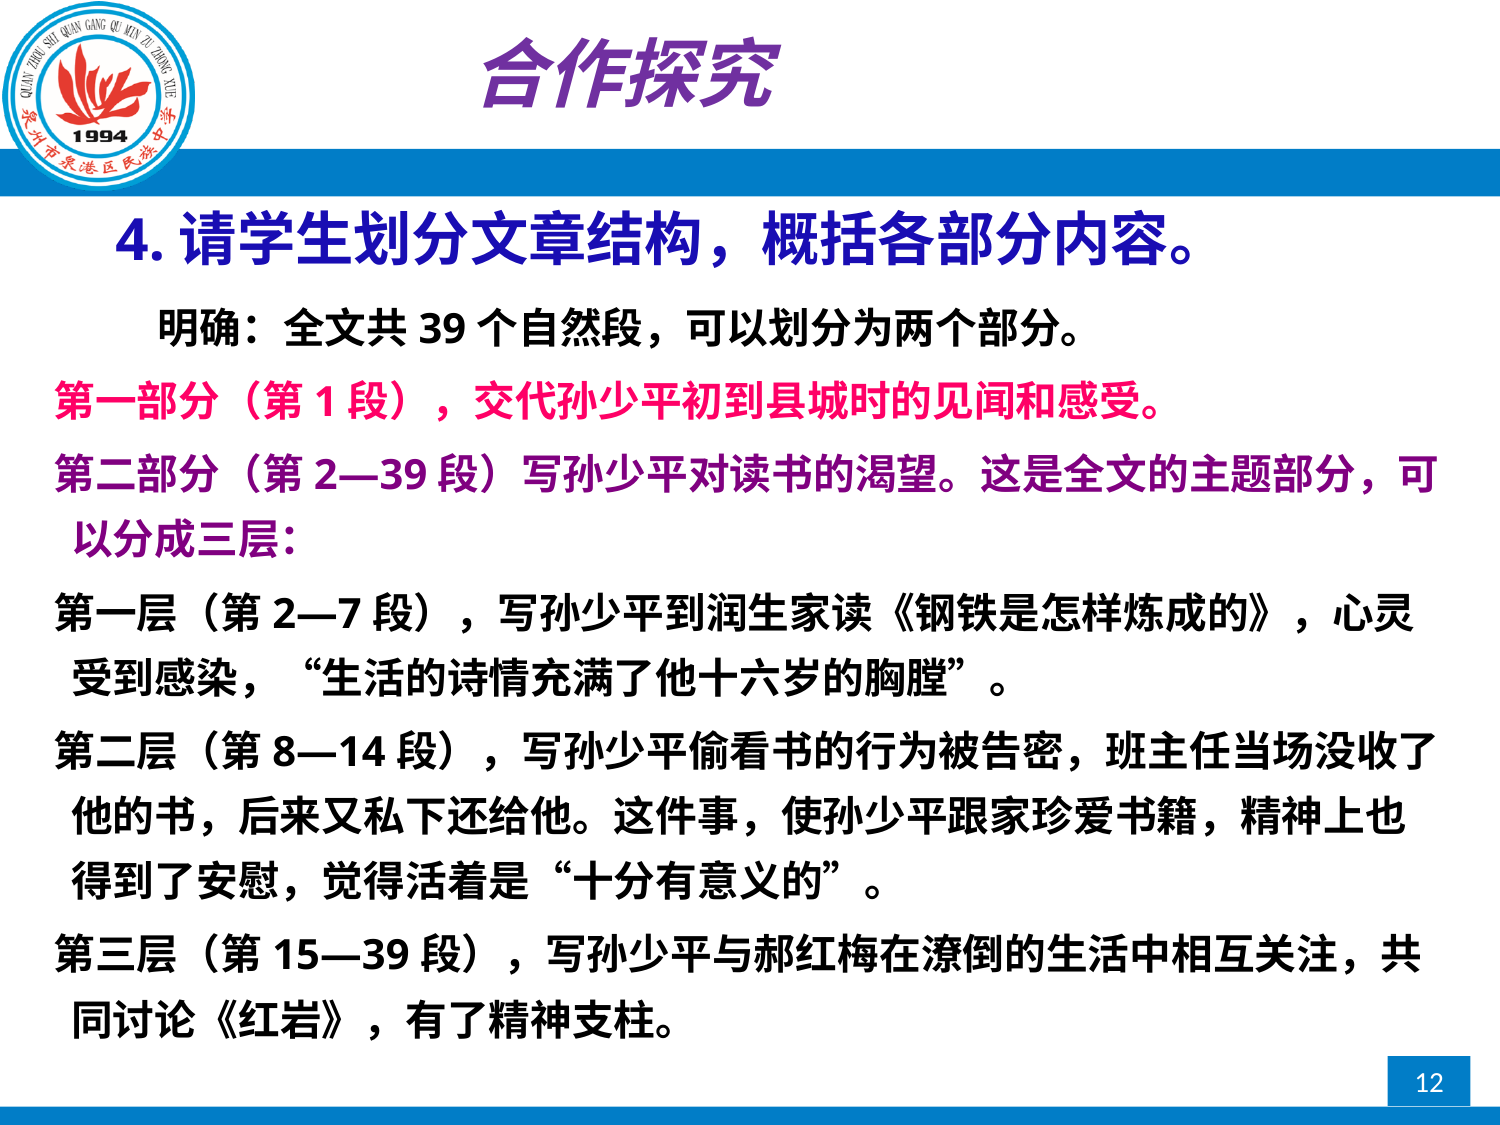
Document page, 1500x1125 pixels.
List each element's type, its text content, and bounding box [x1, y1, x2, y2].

picture [2, 1, 88, 86]
list 明确：全文共39个自然段，可以划分为两个部分。 第一部分（第1段），交代孙少平初到县城时的见闻和感受。 第二部分（第2—39段）写孙少平对读书的渴望。这是全文的主题部分，可以分成三层： 第一层（第2—7段），写孙少平到润生家读《钢铁是怎样炼成的》，心灵受到感染，“生活的诗情充满了他十六岁的胸膛”。 第二层（第8—14段），写孙少平偷看书的行为被告密，班主任当场没收了他的书，后来又私下还给他。这件事，使孙少平跟家珍爱书籍，精神上也得到了安慰，觉得活着是“十分有意义的”。 第三层（第15—39段），写孙少平与郝红梅在潦倒的生活中相互关注，共同讨论《红岩》，有了精神支柱。 [0, 278, 1460, 1022]
title 4.请学生划分文章结构，概括各部分内容。 [100, 148, 1377, 278]
picture [9, 6, 189, 186]
picture [41, 40, 156, 154]
picture [182, 114, 195, 148]
picture [15, 14, 181, 177]
picture [2, 107, 78, 191]
picture [110, 1, 195, 79]
text_box 合作探究 [456, 19, 787, 124]
